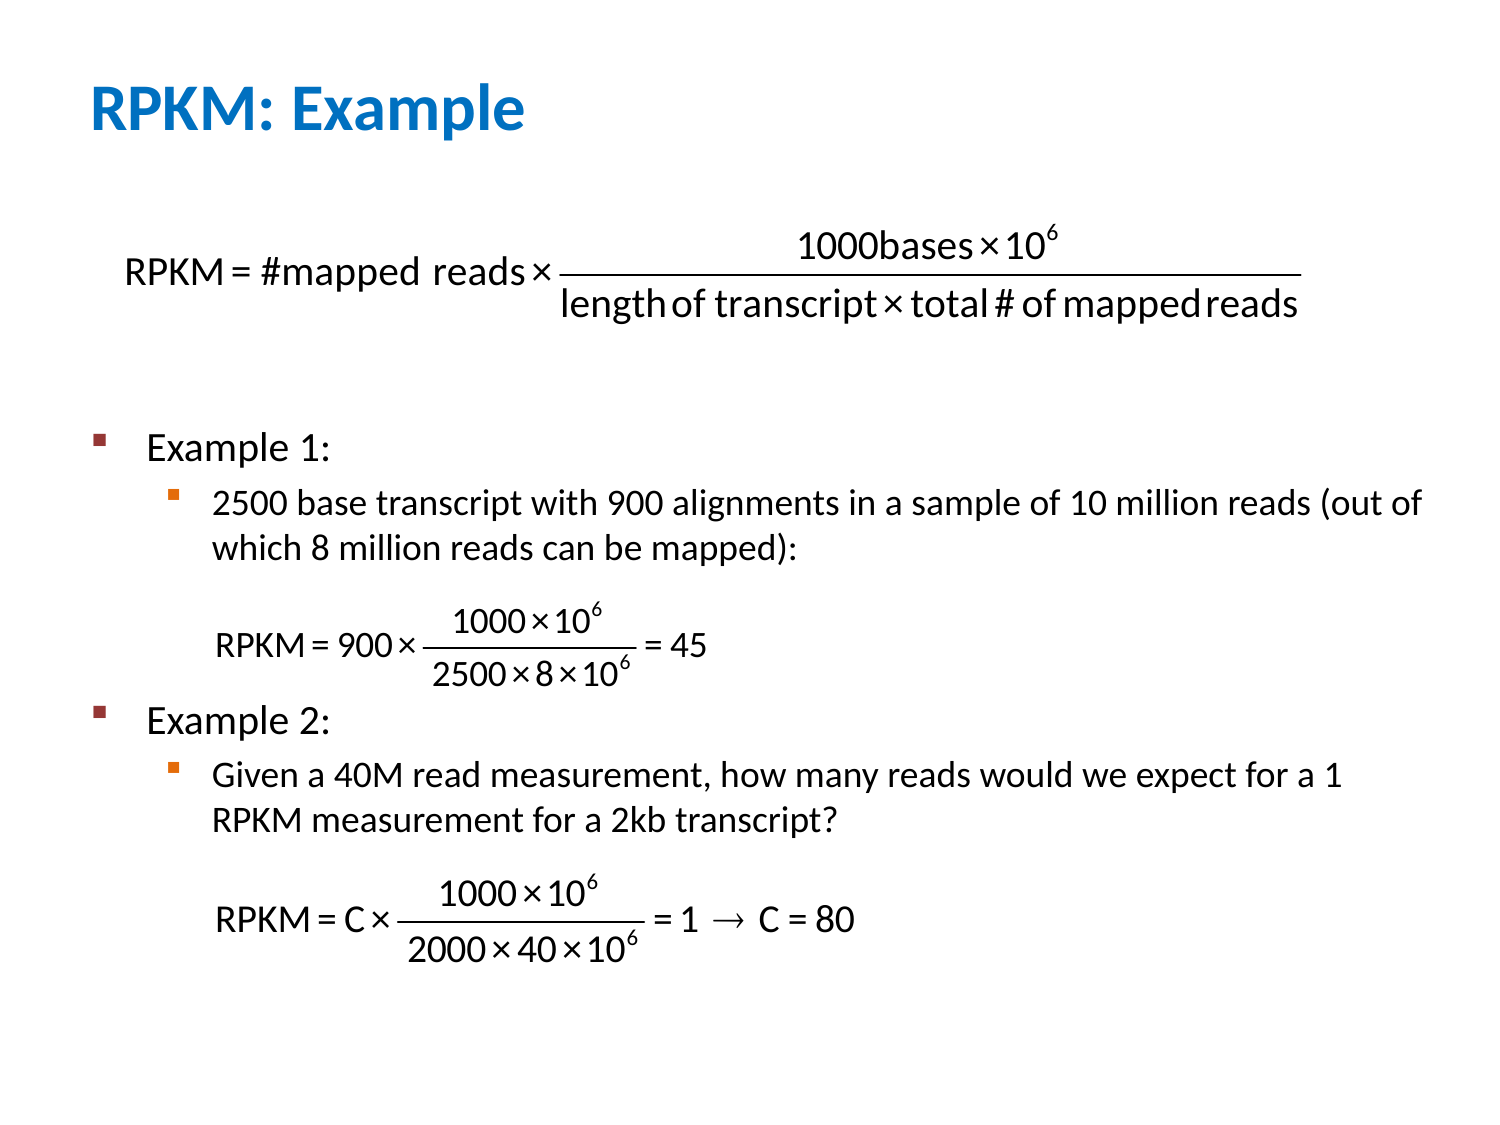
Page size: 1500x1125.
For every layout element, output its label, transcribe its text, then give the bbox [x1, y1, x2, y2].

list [120, 212, 1309, 338]
list Example 1: 2500 base transcript with 900 alignments in a sample of 10 million reads (out of which 8 million reads can be mapped): Example 2: Given a 40M read measurement, how many reads would we expect for a 1 RPKM measurement for a 2kb transcript? [74, 412, 1451, 1051]
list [211, 591, 713, 695]
title RPKM: Example [74, 44, 1426, 163]
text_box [211, 862, 863, 972]
